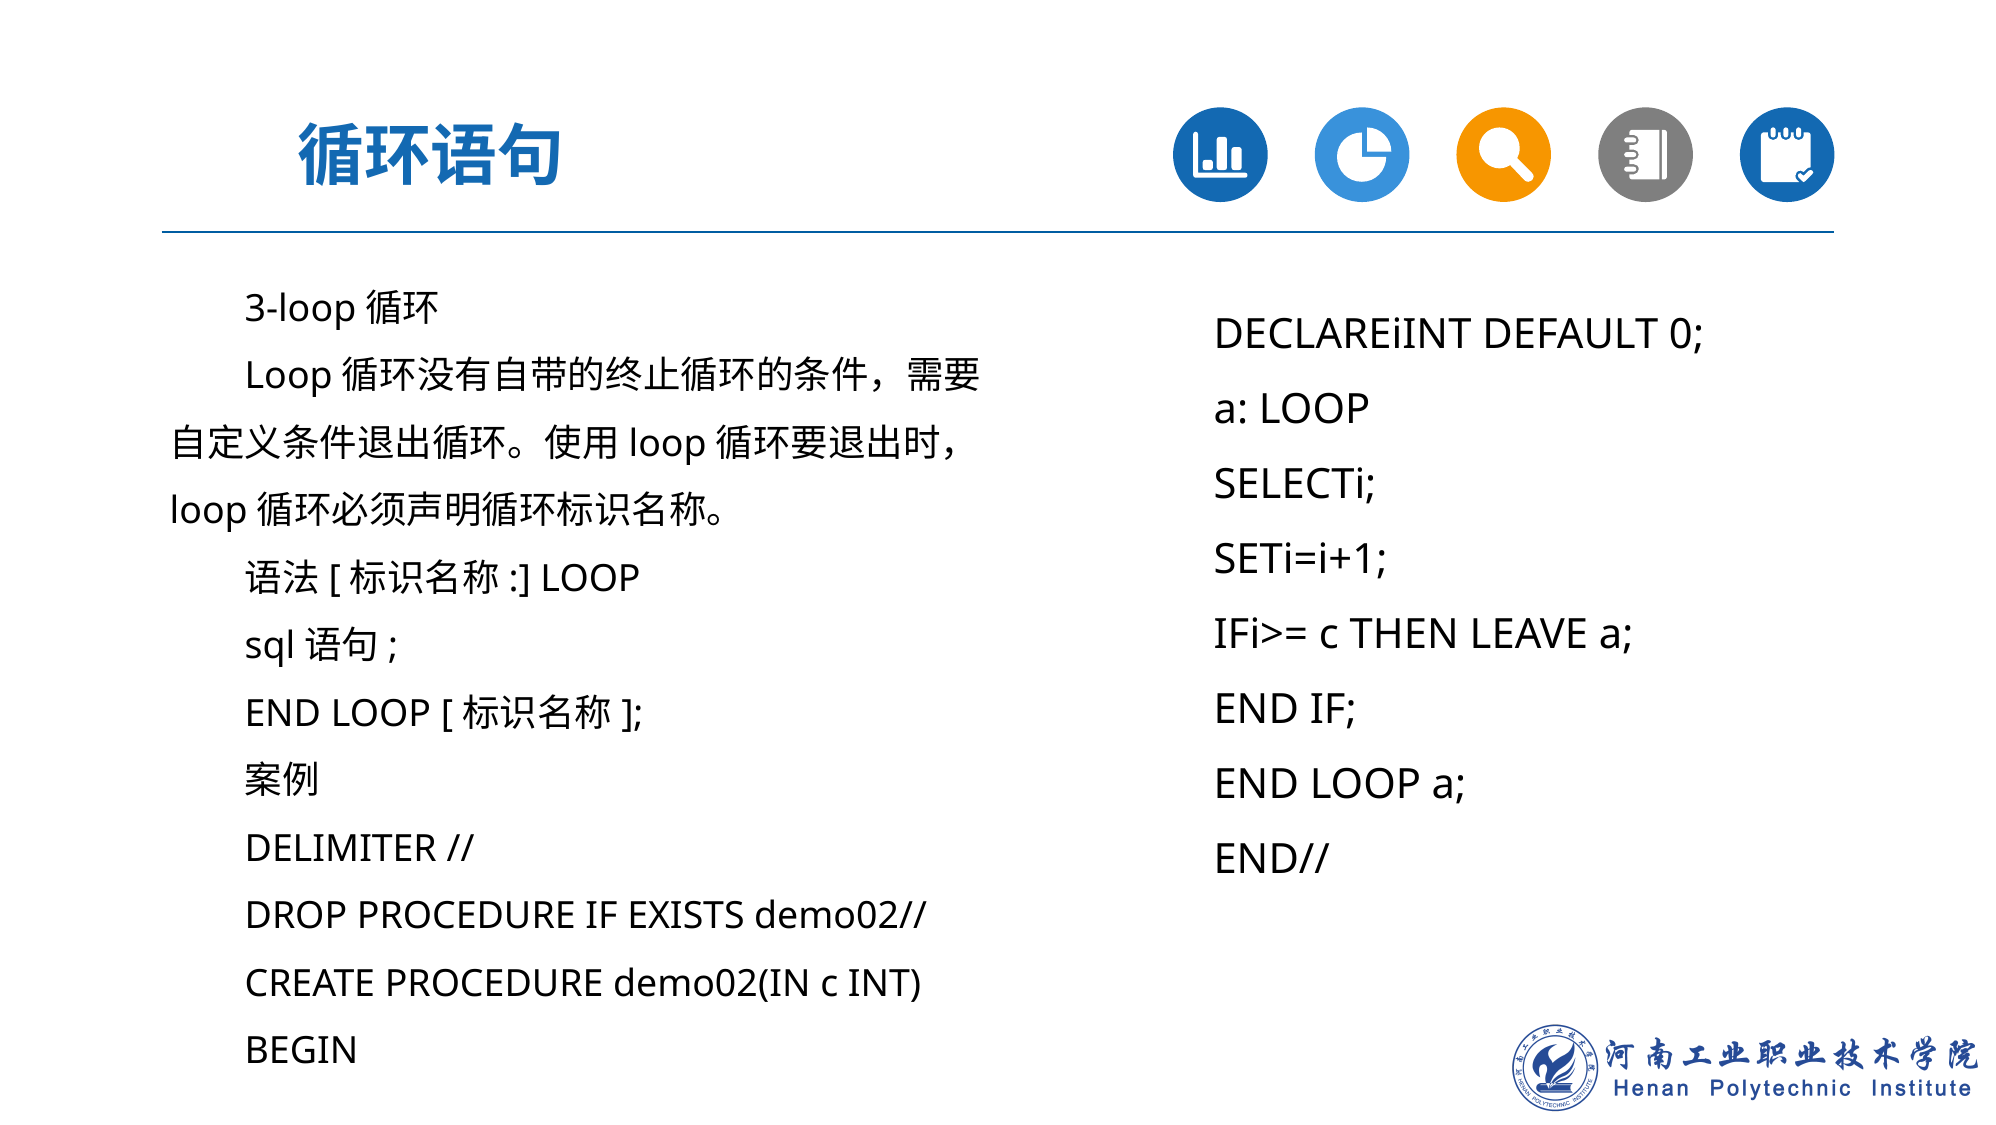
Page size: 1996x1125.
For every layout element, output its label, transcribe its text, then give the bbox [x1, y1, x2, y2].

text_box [1456, 107, 1552, 203]
text_box 3-loop循环 Loop循环没有自带的终止循环的条件，需要自定义条件退出循环。使用loop循环要退出时，loop循环必须声明循环标识名称。 语法[标识名称:] LOOP sql语句; END LOOP [标识名称]; 案例 DELIMITER // DROP PROCEDURE IF EXISTS demo02// CREATE PROCEDURE demo02(IN c INT) BEGIN [149, 251, 1002, 948]
picture [1493, 1020, 1984, 1118]
text_box DECLAREiINT DEFAULT 0; a: LOOP SELECTi; SETi=i+1; IFi>= c THEN LEAVE a; END IF; END LOOP a; END// [1123, 274, 1743, 889]
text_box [1172, 107, 1268, 203]
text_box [1598, 107, 1694, 203]
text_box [1739, 107, 1835, 203]
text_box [1314, 107, 1410, 203]
text_box 循环语句 [110, 93, 752, 203]
